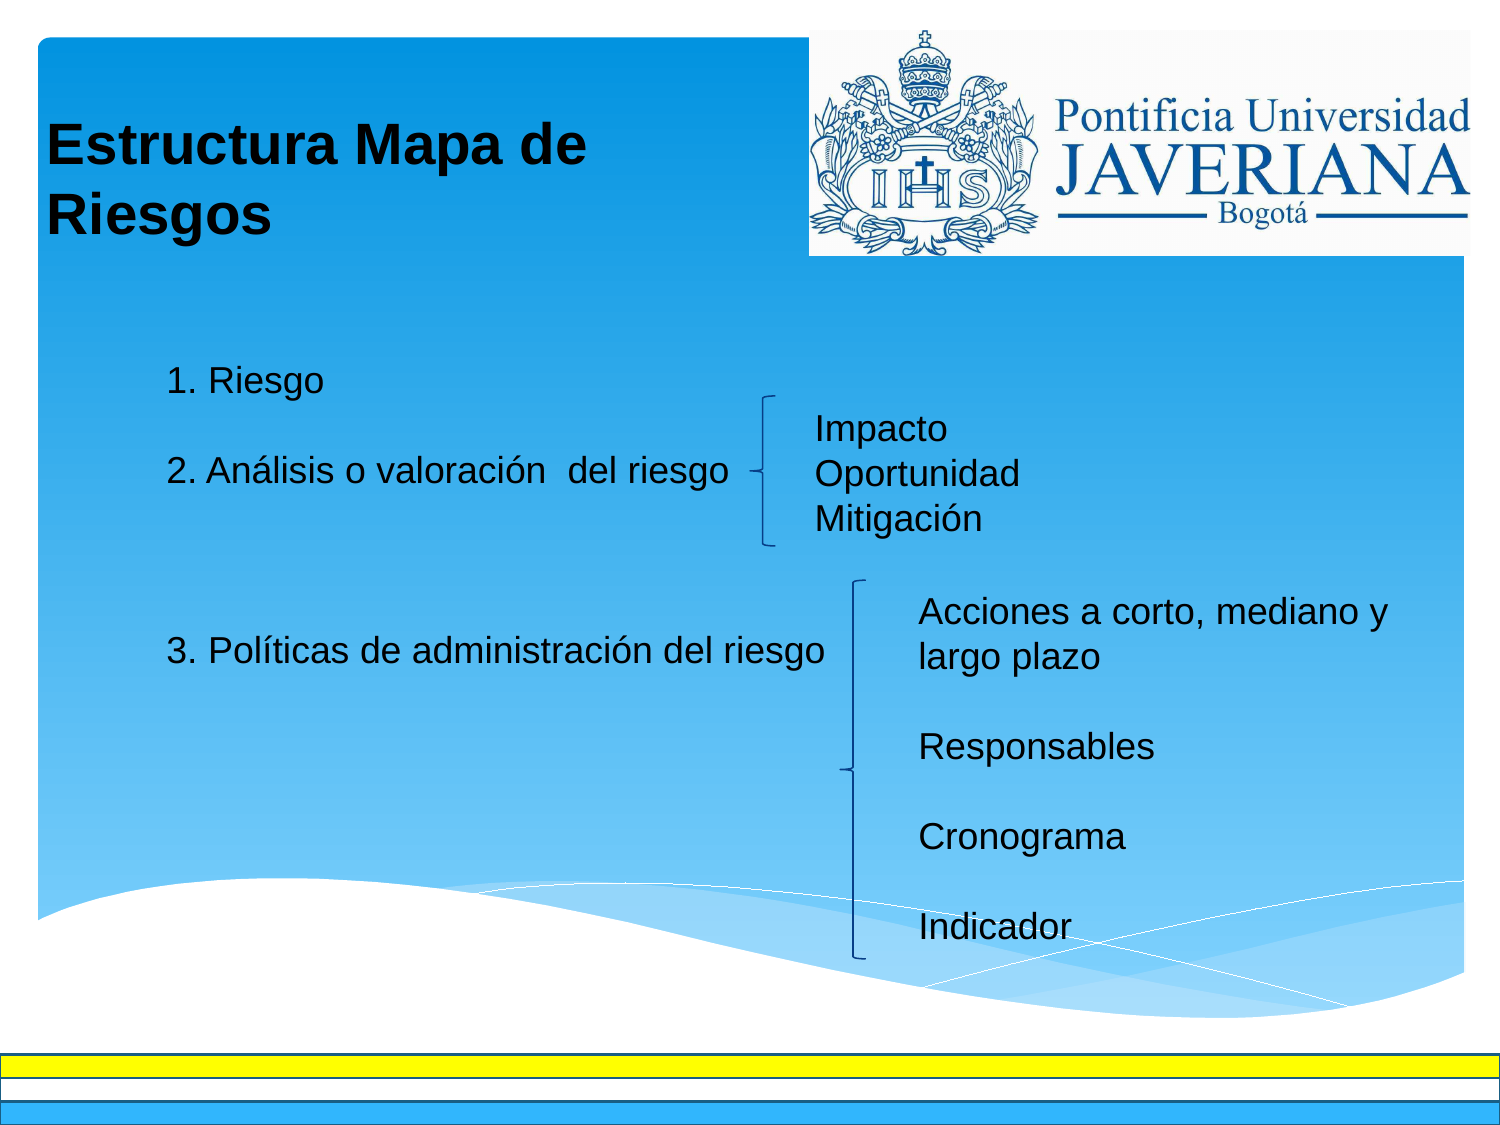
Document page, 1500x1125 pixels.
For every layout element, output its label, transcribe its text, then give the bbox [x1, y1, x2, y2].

text_box [839, 579, 866, 960]
text_box [0, 1103, 1500, 1125]
text_box 1. Riesgo 2. Análisis o valoración del riesgo 3. Políticas de administración del riesgo [151, 349, 862, 724]
text_box Estructura Mapa de Riesgos [32, 98, 802, 254]
text_box Acciones a corto, mediano y largo plazo Responsables Cronograma Indicador [903, 580, 1471, 955]
text_box [0, 1053, 1500, 1077]
picture [808, 30, 1471, 256]
text_box [0, 1077, 1500, 1103]
text_box Impacto Oportunidad Mitigación [799, 397, 1036, 682]
text_box [0, 267, 1500, 642]
text_box [749, 395, 776, 547]
